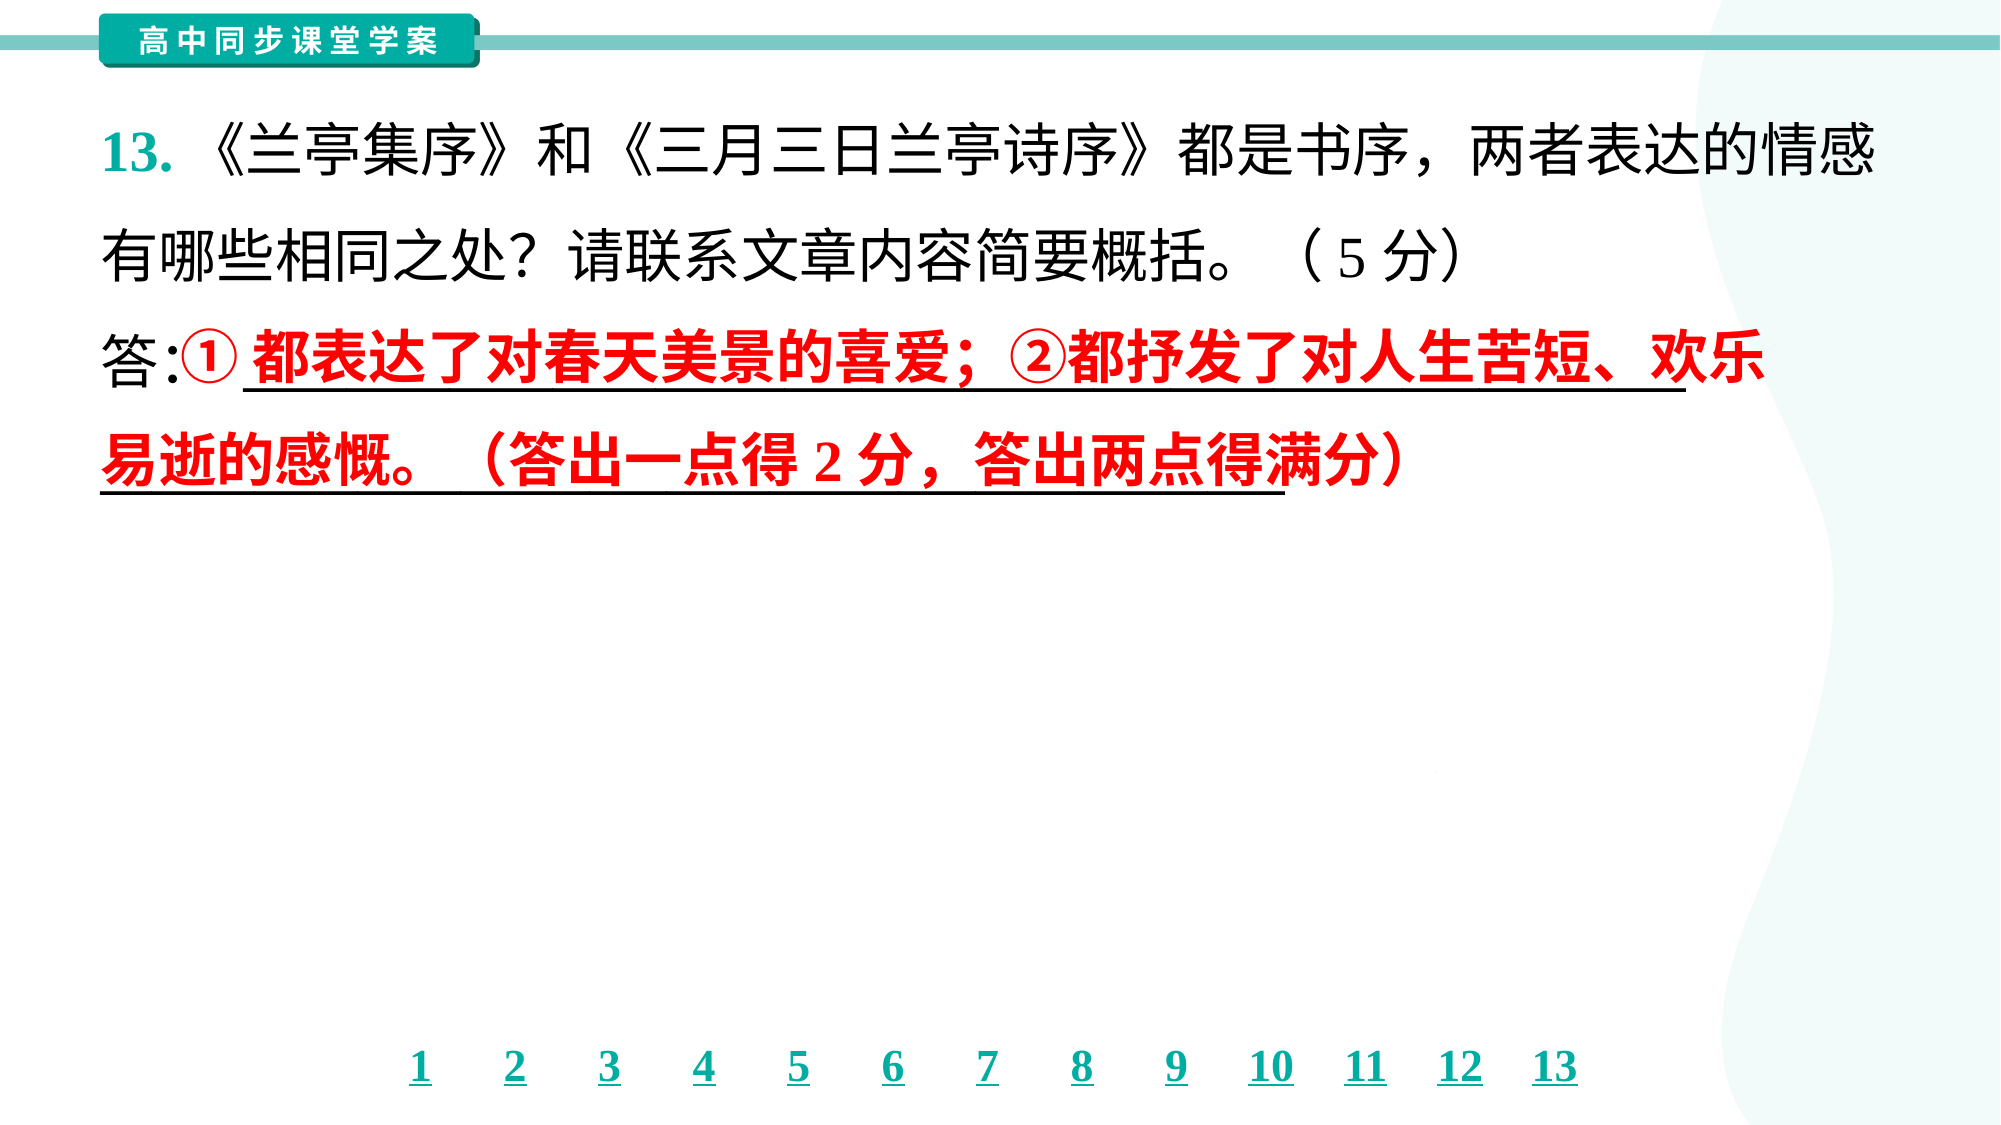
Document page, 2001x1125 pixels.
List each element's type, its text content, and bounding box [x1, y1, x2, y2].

text_box 13.《兰亭集序》和《三月三日兰亭诗序》都是书序，两者表达的情感 有哪些相同之处？请联系文章内容简要概括。（5分） 答： ________________________________________________________ ______________________________________________ [100, 76, 1899, 284]
picture [0, 0, 2000, 1125]
text_box 13.《兰亭集序》和《三月三日兰亭诗序》都是书序，两者表达的情感 有哪些相同之处？请联系文章内容简要概括。（5分） 答： ________________________________________________________ ______________________________________________ [100, 482, 1899, 487]
text_box ①都表达了对春天美景的喜爱；②都抒发了对人生苦短、欢乐 易逝的感慨。（答出一点得2分，答出两点得满分） [100, 284, 1899, 482]
